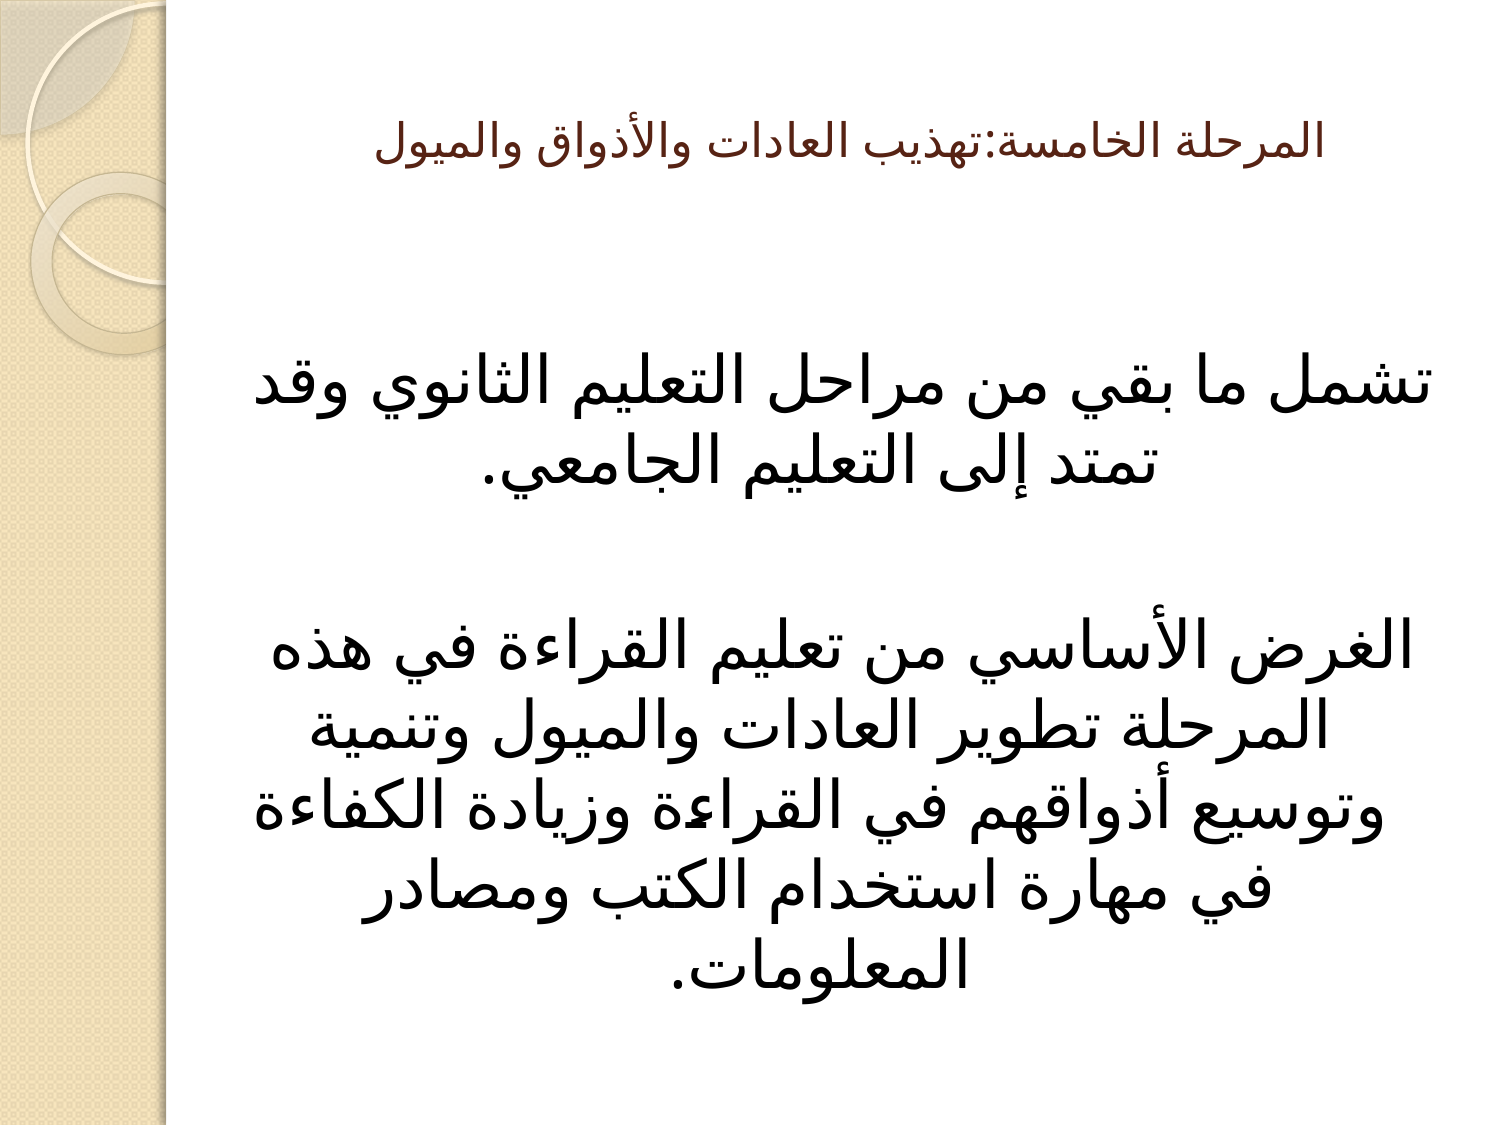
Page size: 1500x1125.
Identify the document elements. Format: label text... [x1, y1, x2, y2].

title المرحلة الخامسة:تهذيب العادات والأذواق والميول [235, 45, 1466, 233]
list تشمل ما بقي من مراحل التعليم الثانوي وقد تمتد إلى التعليم الجامعي. الغرض الأساسي من تعليم القراءة في هذه المرحلة تطوير العادات والميول وتنمية وتوسيع أذواقهم في القراءة وزيادة الكفاءة في مهارة استخدام الكتب ومصادر المعلومات. [235, 237, 1466, 1025]
